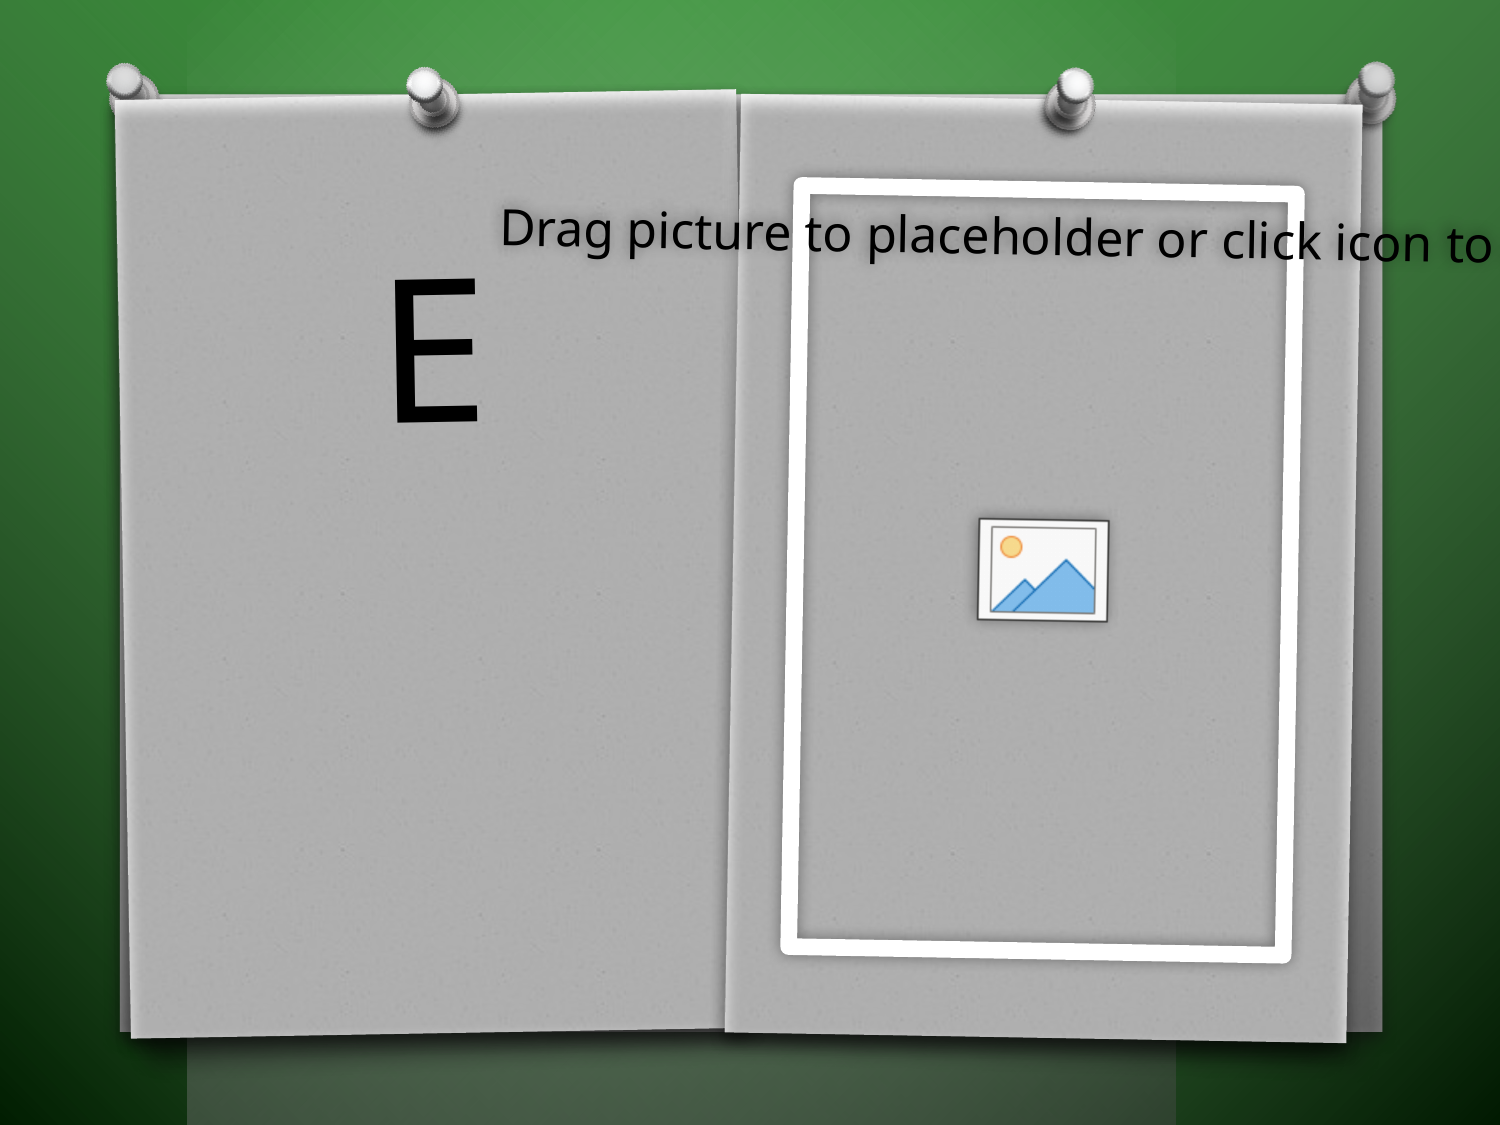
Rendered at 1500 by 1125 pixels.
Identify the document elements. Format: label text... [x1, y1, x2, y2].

picture [1016, 41, 1138, 162]
title E [179, 222, 687, 475]
picture [375, 33, 497, 157]
picture [803, 197, 1282, 943]
